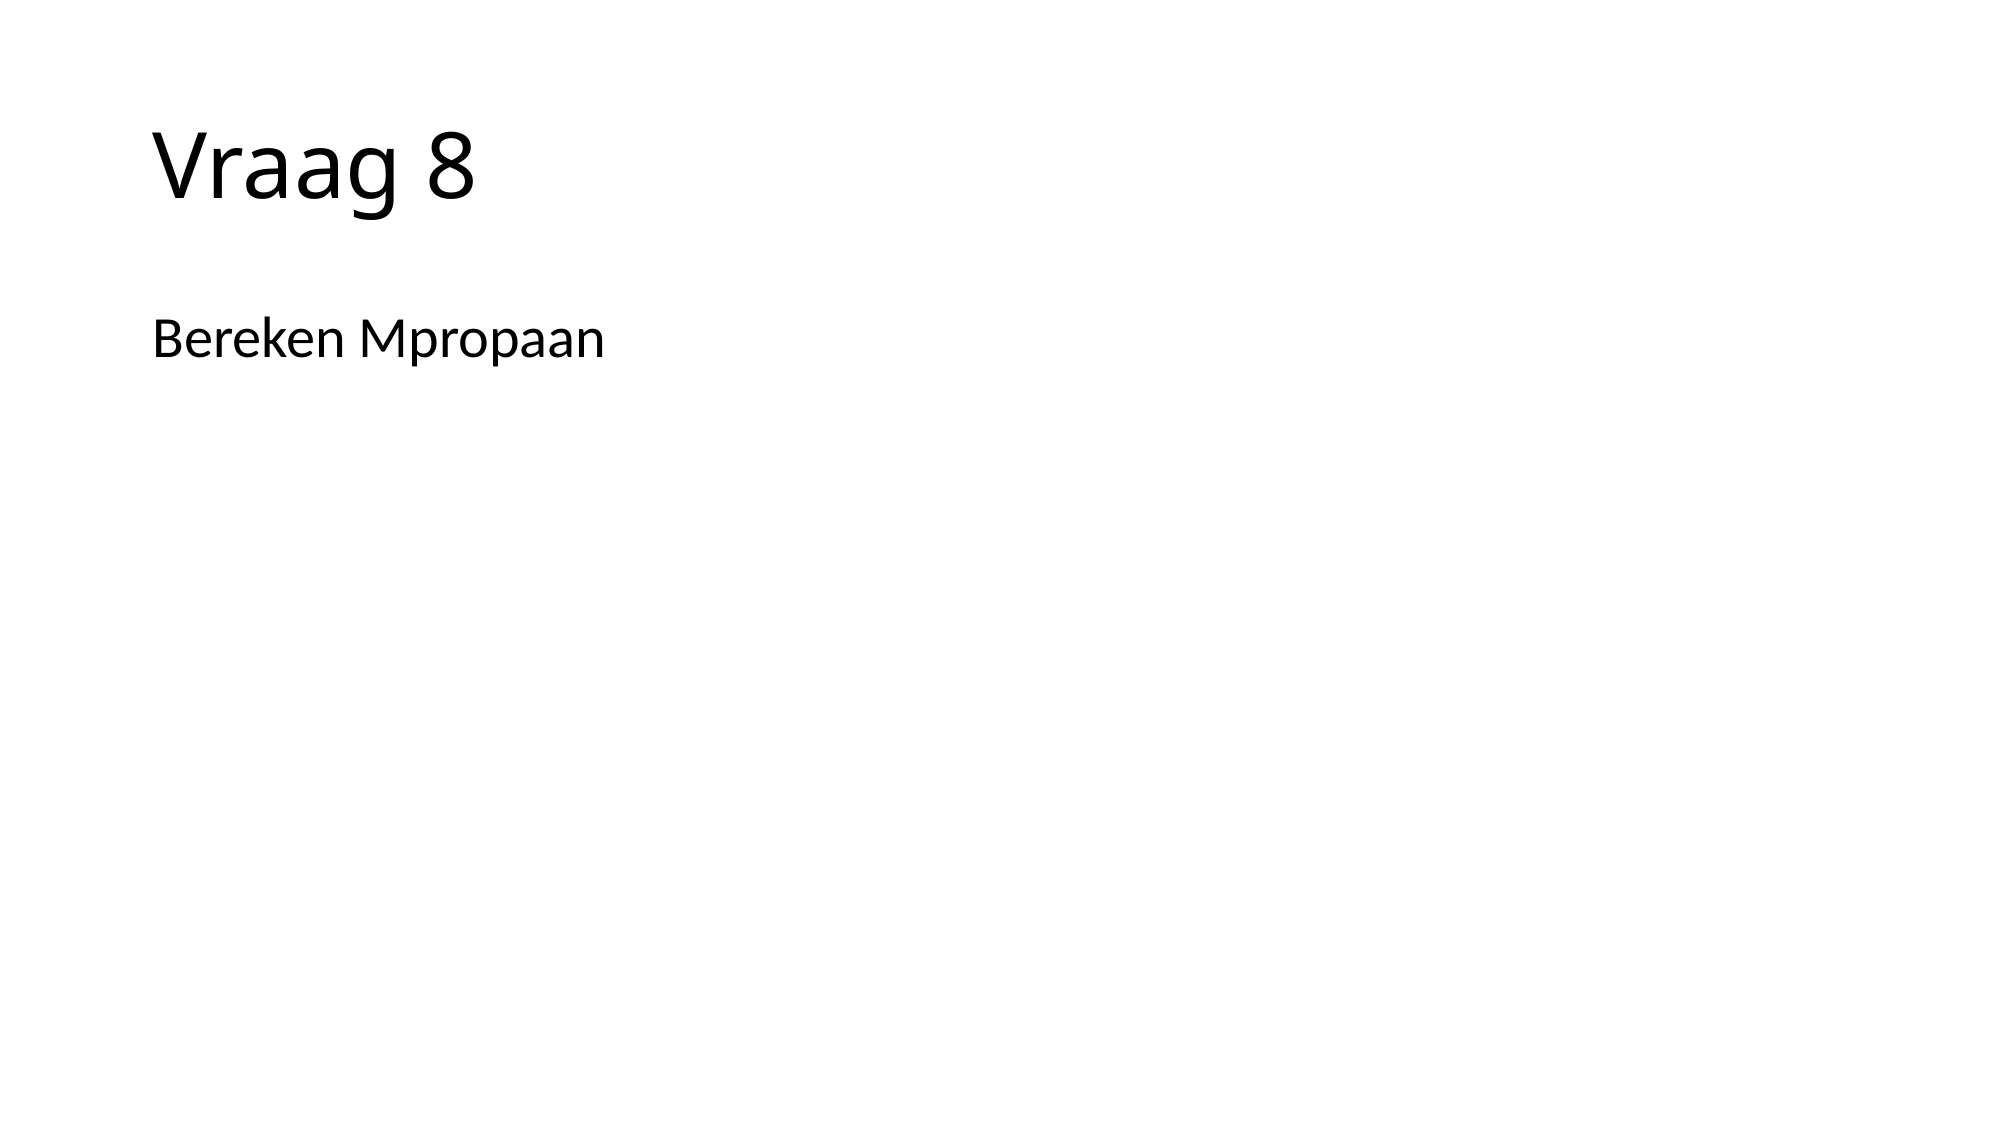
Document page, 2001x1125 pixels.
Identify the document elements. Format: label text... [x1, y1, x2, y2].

list Bereken Mpropaan [137, 299, 1863, 1014]
title Vraag 8 [137, 59, 1863, 278]
